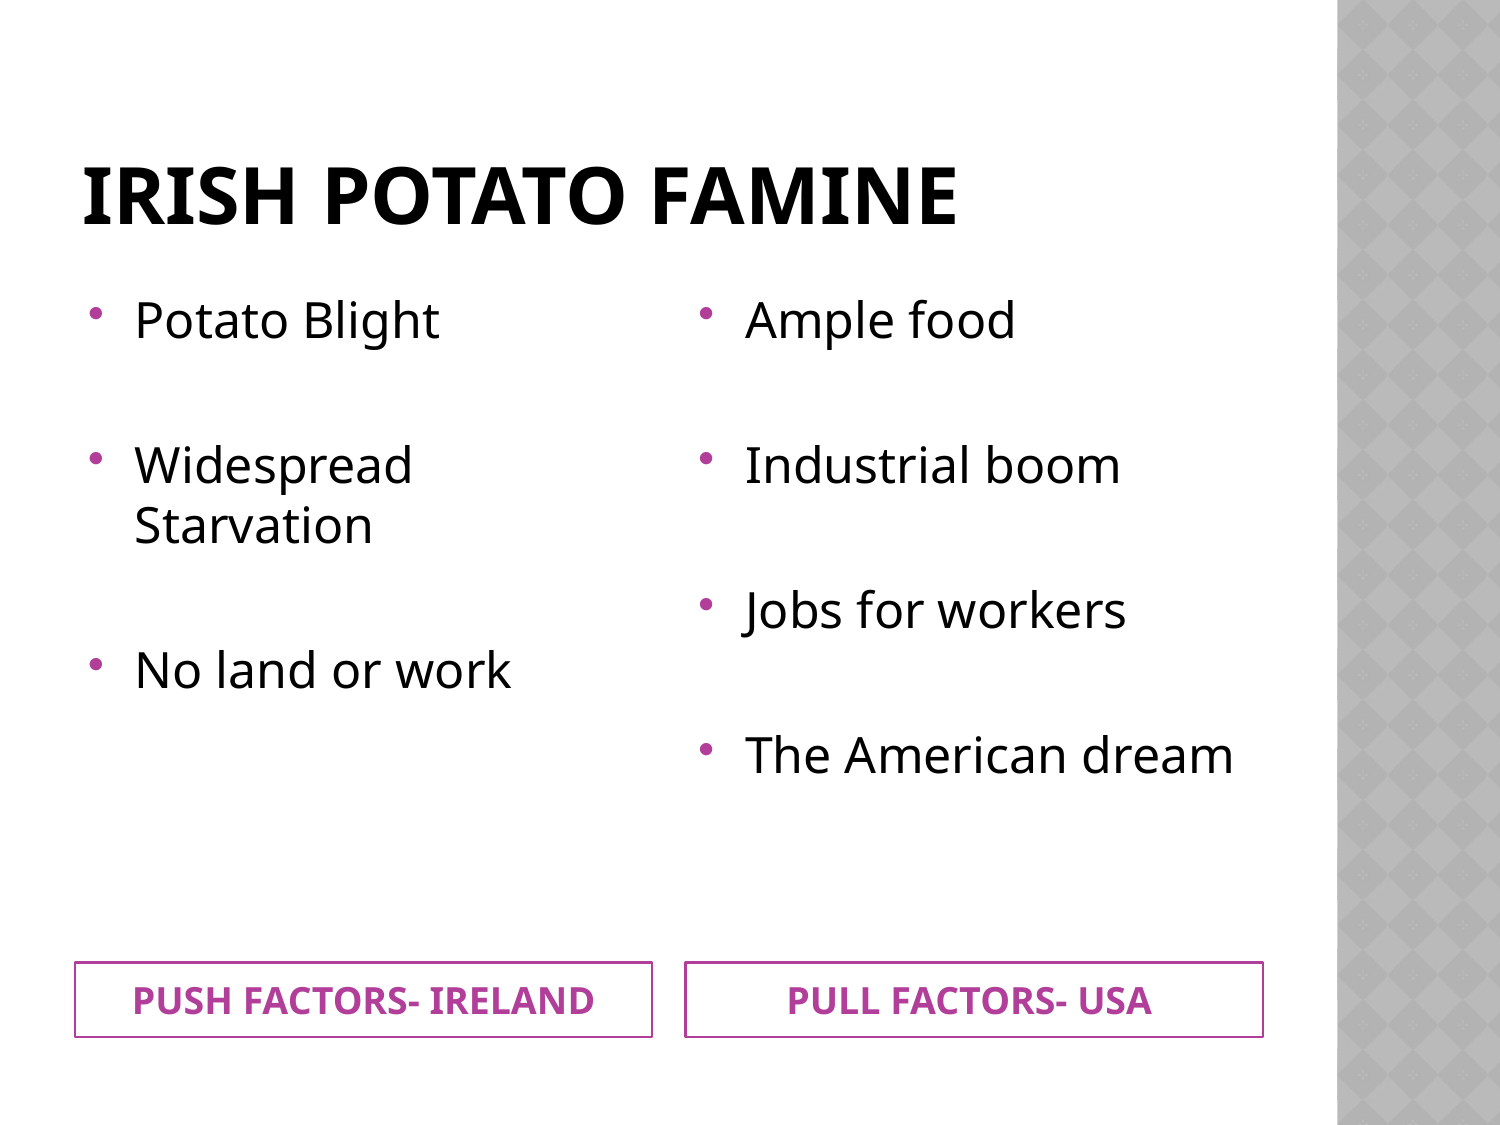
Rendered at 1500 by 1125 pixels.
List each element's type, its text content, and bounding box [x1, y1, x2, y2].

list Potato Blight Widespread Starvation No land or work [75, 280, 653, 956]
title Irish potato famine [75, 52, 1263, 240]
list PUSH FACTORS- IRELAND [74, 961, 653, 1038]
list Ample food Industrial boom Jobs for workers The American dream [685, 280, 1263, 956]
list PULL FACTORS- USA [684, 961, 1264, 1038]
